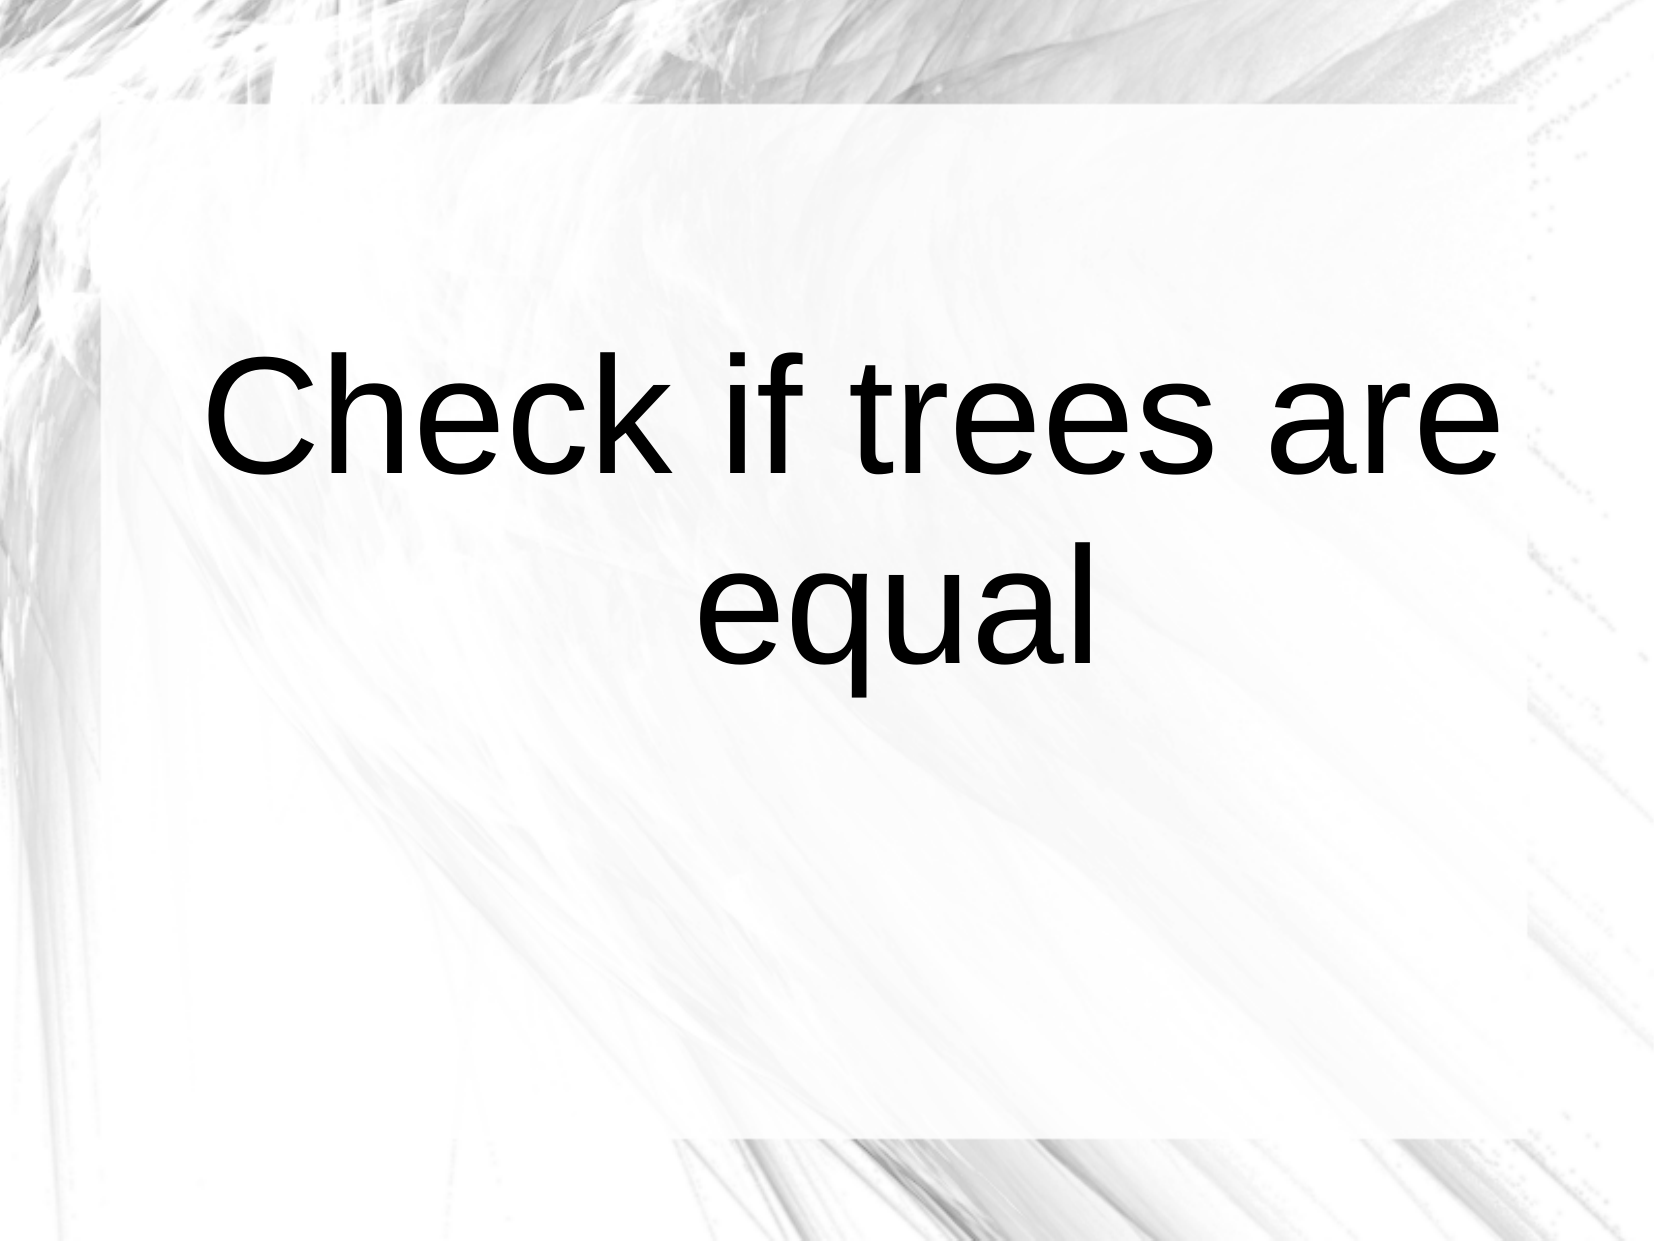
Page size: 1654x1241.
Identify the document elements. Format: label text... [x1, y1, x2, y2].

list Check if trees are equal [118, 319, 1571, 1109]
picture [0, 0, 1654, 1241]
